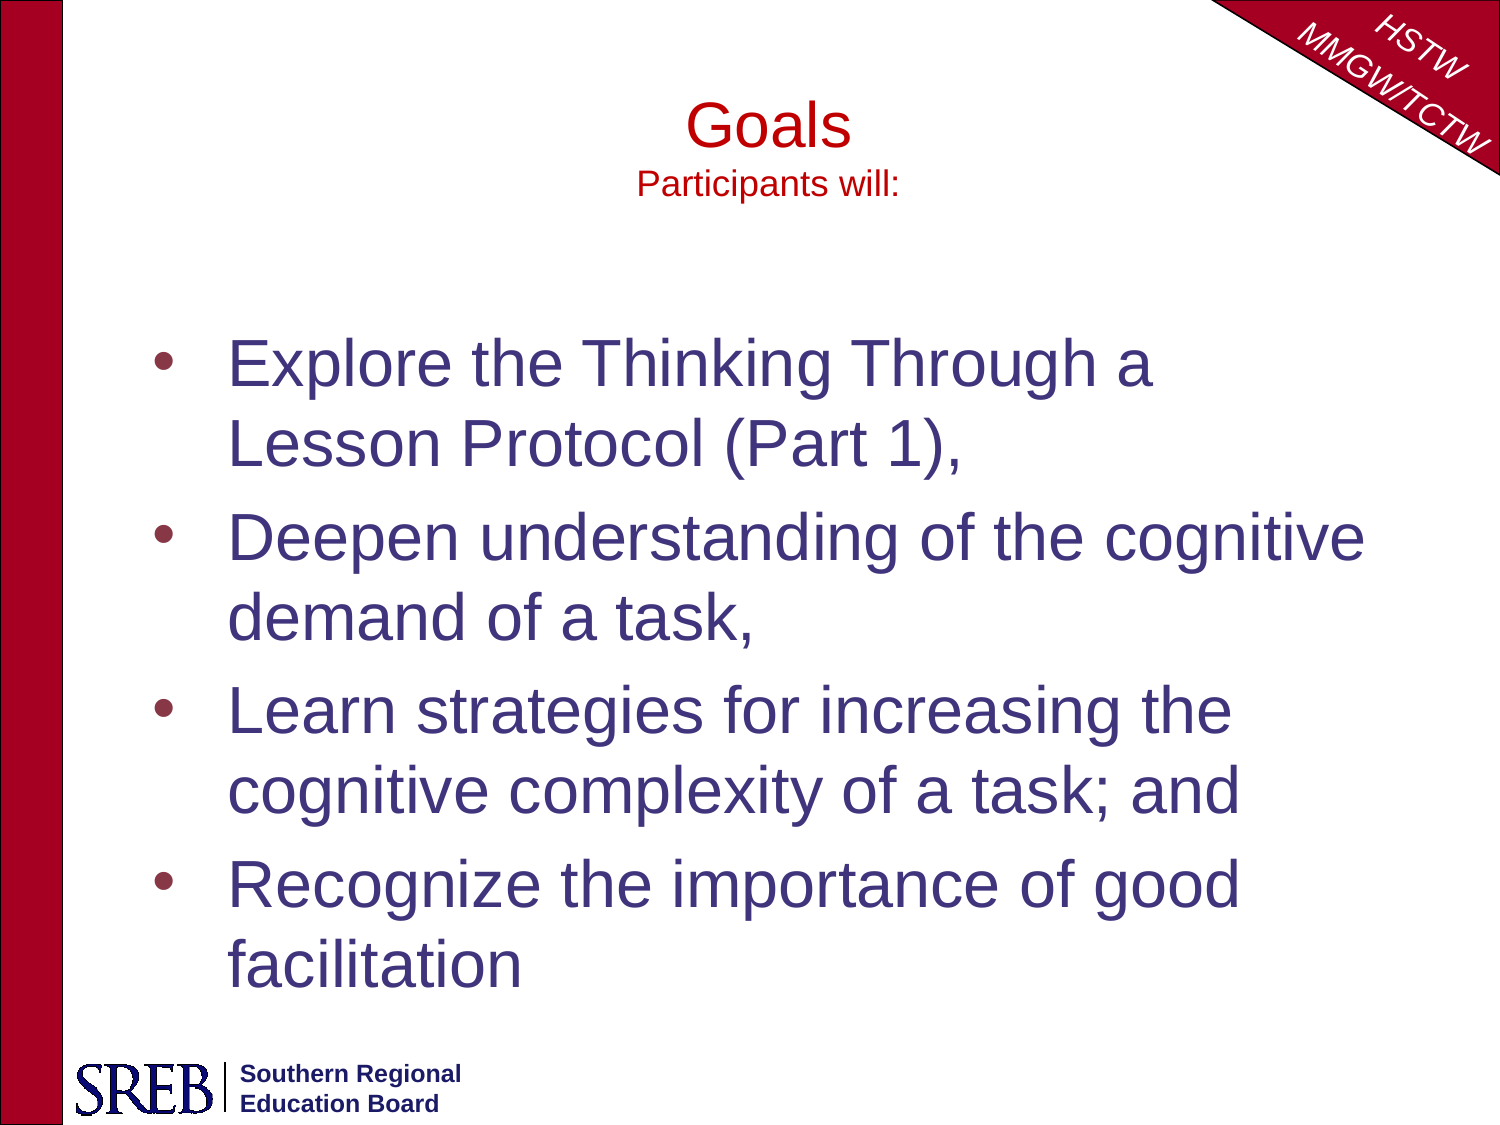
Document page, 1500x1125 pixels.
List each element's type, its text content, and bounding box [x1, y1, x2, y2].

title Goals Participants will: [137, 74, 1401, 213]
list Explore the Thinking Through a Lesson Protocol (Part 1), Deepen understanding of the cognitive demand of a task, Learn strategies for increasing the cognitive complexity of a task; and Recognize the importance of good facilitation [137, 312, 1401, 1038]
